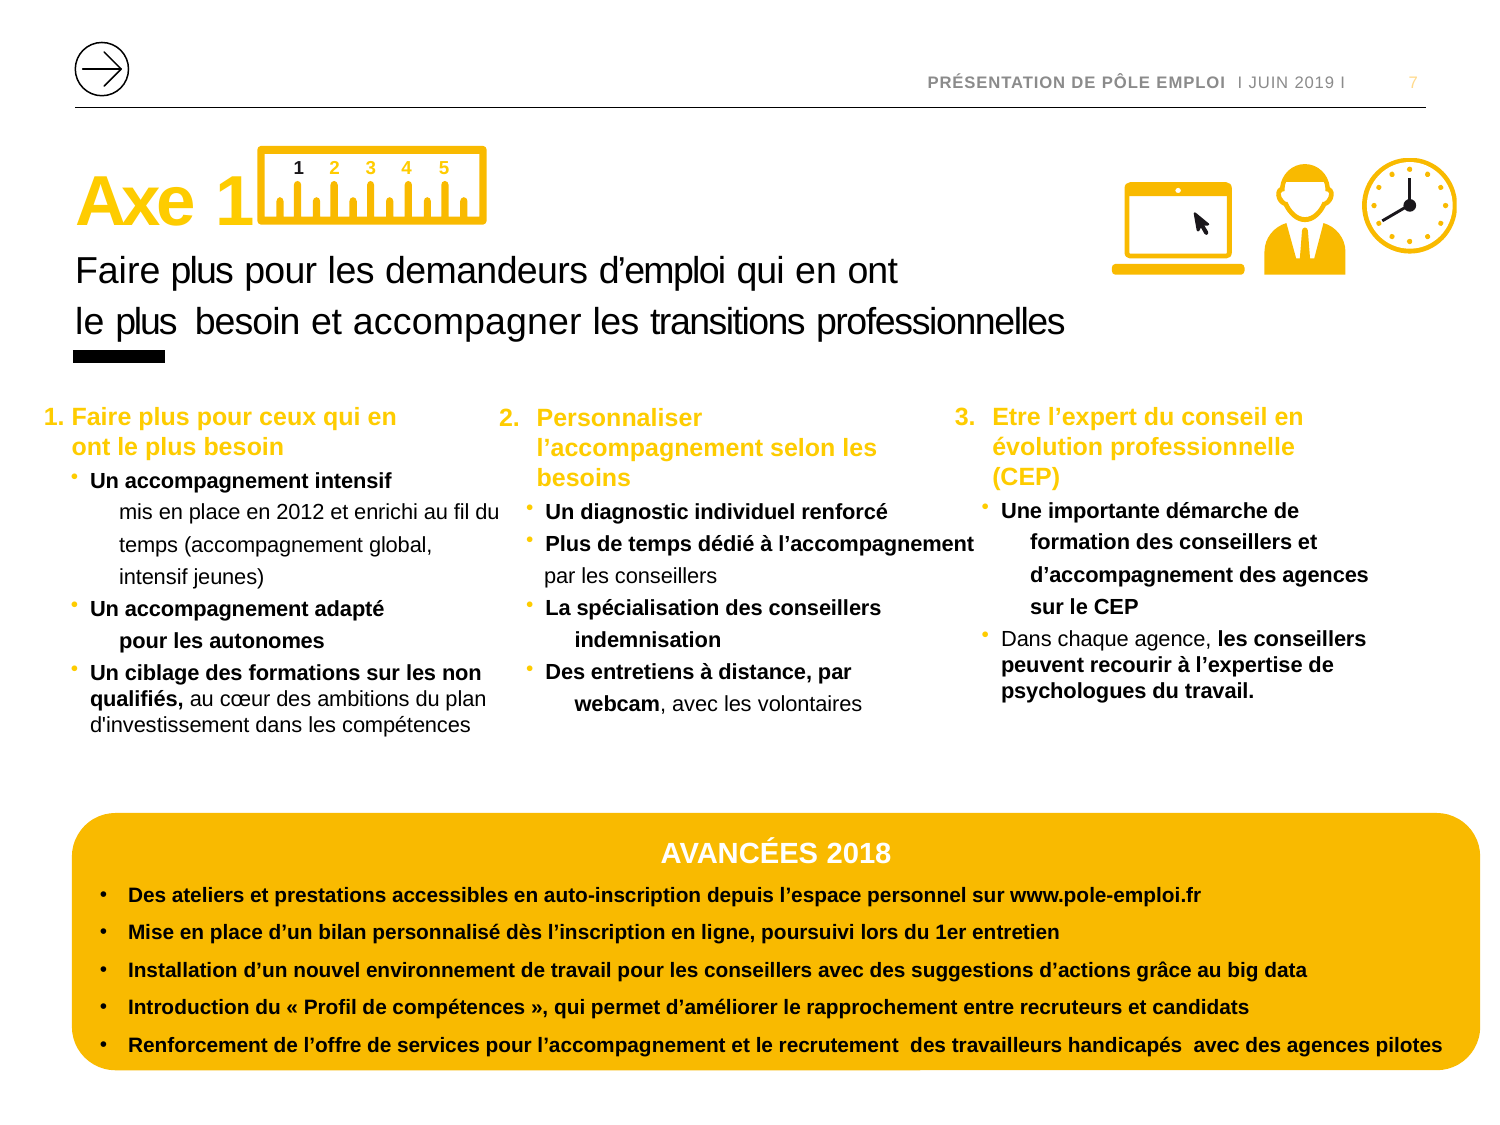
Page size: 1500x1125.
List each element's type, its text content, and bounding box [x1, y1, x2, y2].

footer PRÉSENTATION DE PÔLE EMPLOI I JUIN 2019 I [810, 52, 1474, 112]
text_box Personnaliser l’accompagnement selon les besoins Un diagnostic individuel renforcé Plus de temps dédié à l’accompagnement par les conseillers La spécialisation des conseillers indemnisation Des entretiens à distance, par webcam, avec les volontaires [497, 399, 1002, 749]
text_box Etre l’expert du conseil en évolution professionnelle (CEP) Une importante démarche de formation des conseillers et d’accompagnement des agences sur le CEP Dans chaque agence, les conseillers peuvent recourir à l’expertise de psychologues du travail. [952, 398, 1457, 704]
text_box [257, 145, 487, 225]
text_box Axe 1 Faire plus pour les demandeurs d’emploi qui en ont le plus besoin et accompagner les transitions professionnelles [72, 157, 1438, 342]
picture [1111, 158, 1457, 275]
text_box 1. Faire plus pour ceux qui en ont le plus besoin Un accompagnement intensif mis en place en 2012 et enrichi au fil du temps (accompagnement global, intensif jeunes) Un accompagnement adapté pour les autonomes Un ciblage des formations sur les non qualifiés, au cœur des ambitions du plan d'investissement dans les compétences [41, 398, 546, 738]
text_box AVANCÉES 2018 Des ateliers et prestations accessibles en auto-inscription depuis l’espace personnel sur www.pole-emploi.fr Mise en place d’un bilan personnalisé dès l’inscription en ligne, poursuivi lors du 1er entretien Installation d’un nouvel environnement de travail pour les conseillers avec des suggestions d’actions grâce au big data Introduction du « Profil de compétences », qui permet d’améliorer le rapprochement entre recruteurs et candidats Renforcement de l’offre de services pour l’accompagnement et le recrutement des travailleurs handicapés avec des agences pilotes [71, 812, 1481, 1071]
